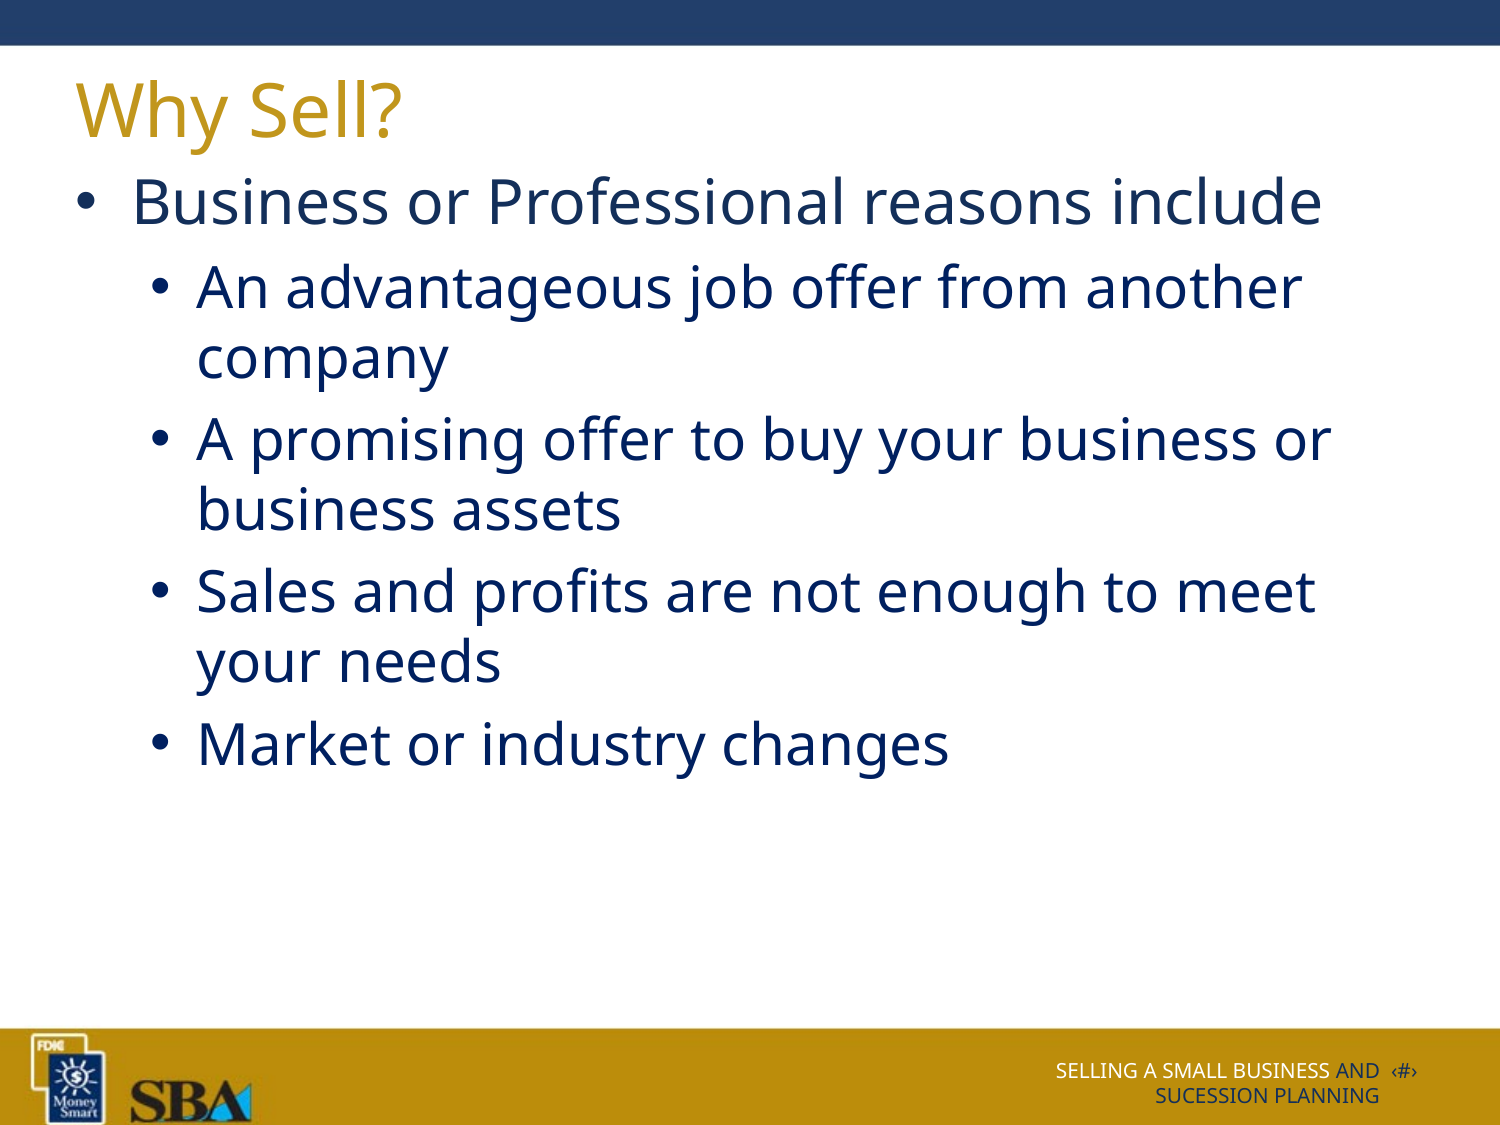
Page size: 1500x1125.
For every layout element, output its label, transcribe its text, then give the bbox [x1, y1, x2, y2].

picture [0, 0, 1500, 1125]
title Why Sell? [74, 61, 1426, 161]
list Business or Professional reasons include An advantageous job offer from another company A promising offer to buy your business or business assets Sales and profits are not enough to meet your needs Market or industry changes [74, 161, 1426, 863]
